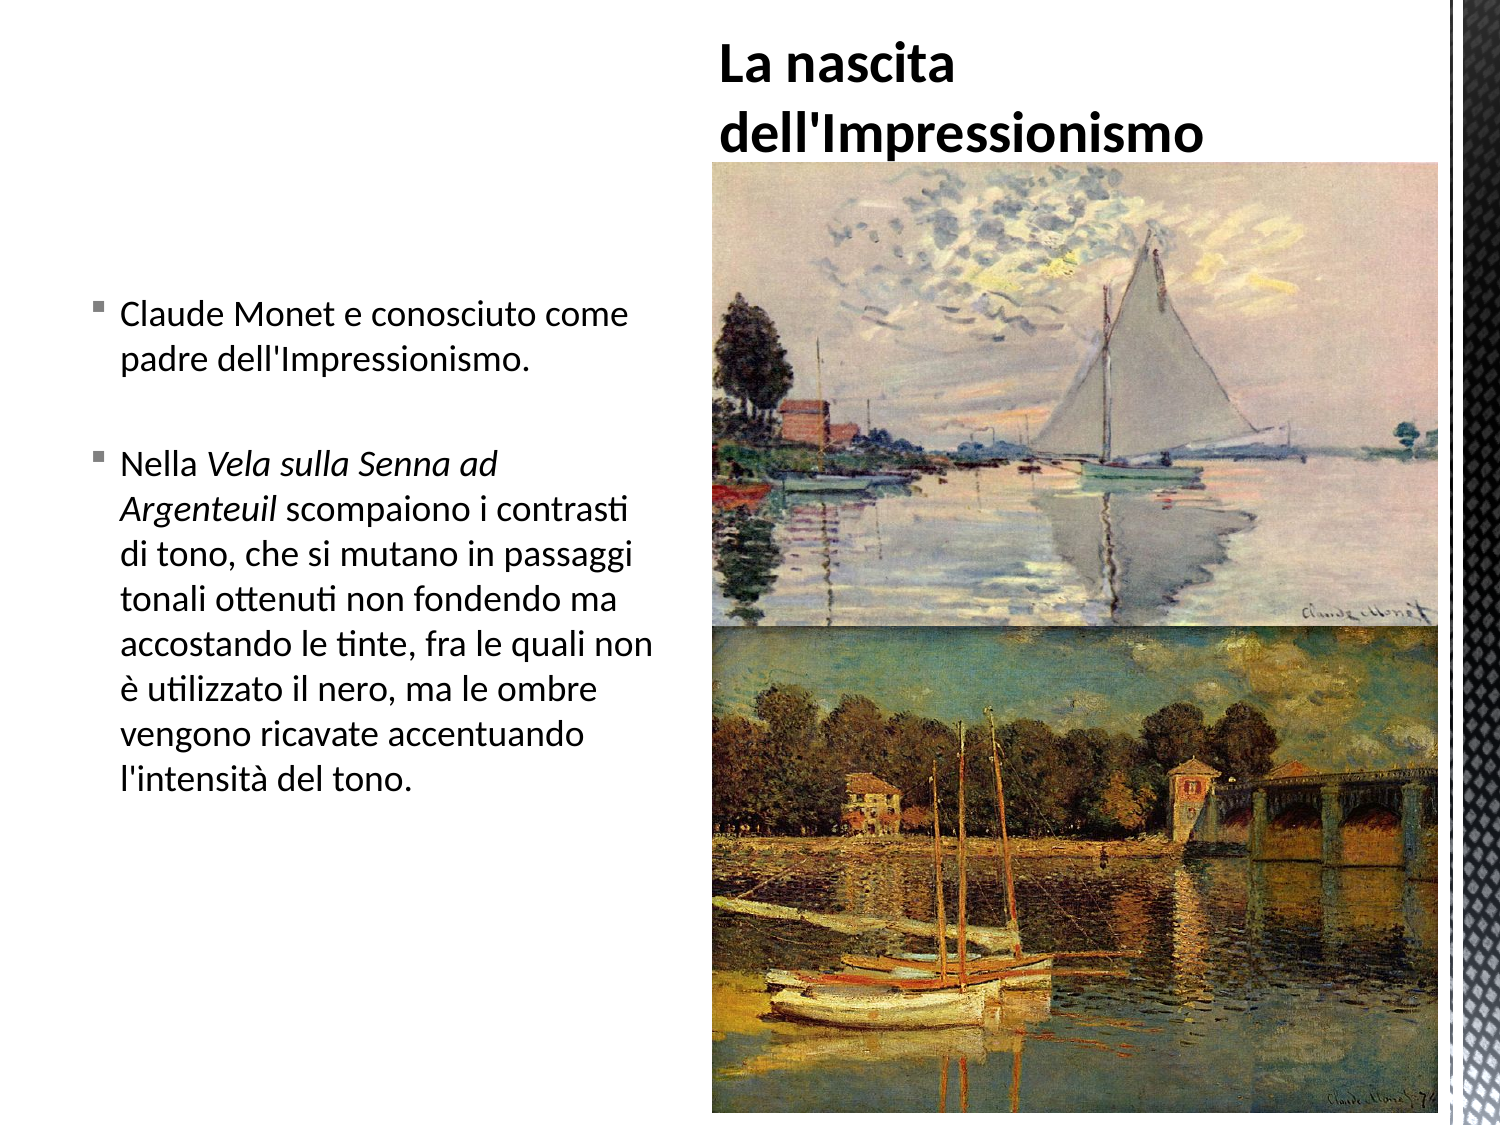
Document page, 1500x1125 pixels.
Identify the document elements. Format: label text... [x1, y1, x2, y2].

picture [712, 162, 1438, 1113]
list Claude Monet e conosciuto come padre dell'Impressionismo. Nella Vela sulla Senna ad Argenteuil scompaiono i contrasti di tono, che si mutano in passaggi tonali ottenuti non fondendo ma accostando le tinte, fra le quali non è utilizzato il nero, ma le ombre vengono ricavate accentuando l'intensità del tono. [75, 75, 675, 1013]
picture [1447, 0, 1500, 1125]
title La nascita dell'Impressionismo [704, 0, 1430, 913]
